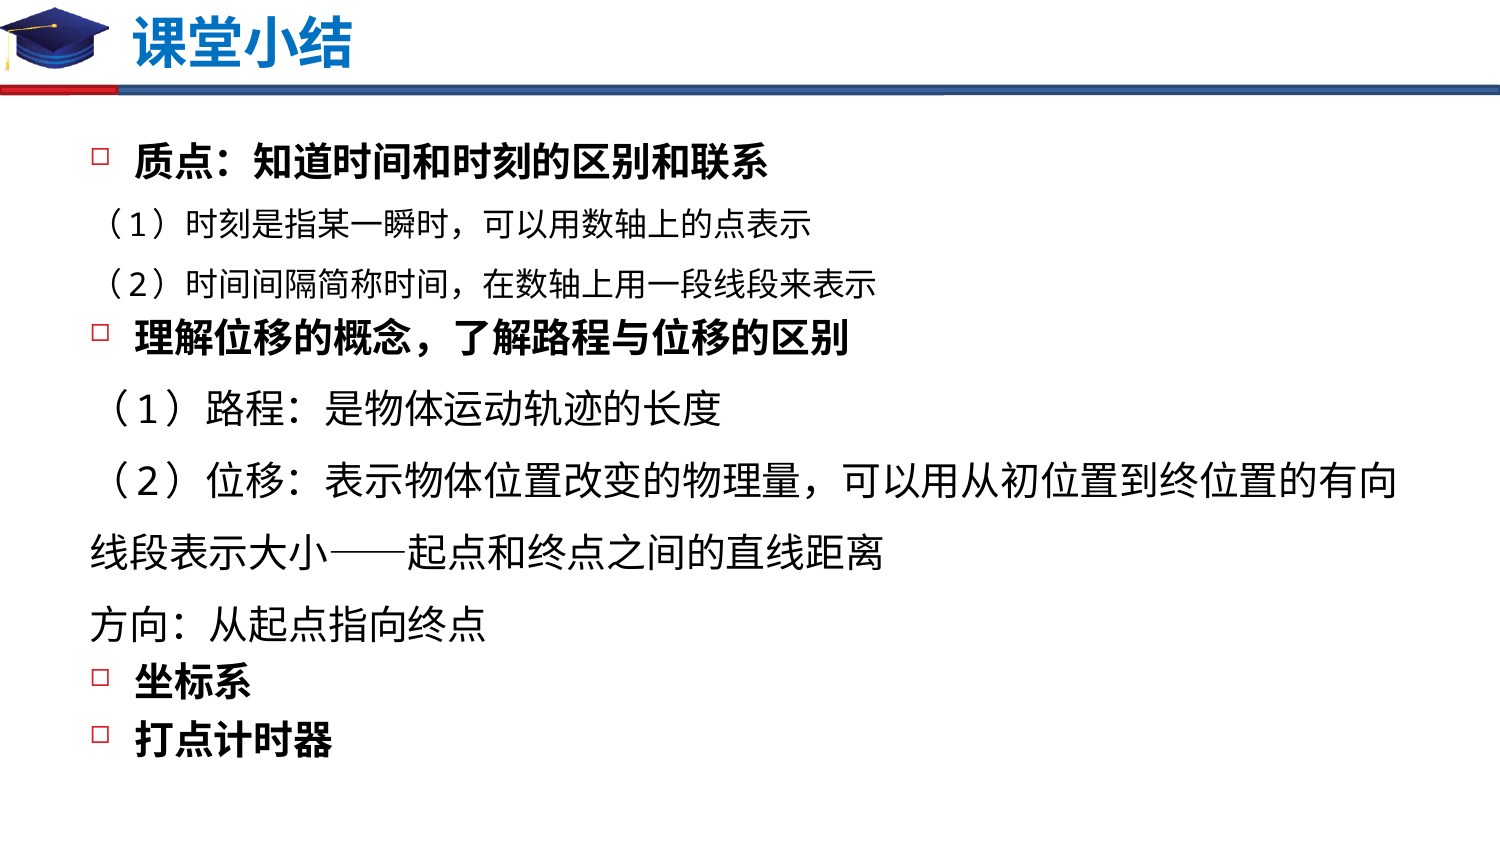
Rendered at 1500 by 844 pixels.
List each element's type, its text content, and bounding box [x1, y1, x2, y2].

title 课堂小结 [117, 0, 1442, 82]
text_box [117, 84, 1500, 96]
picture [0, 7, 109, 71]
text_box [0, 84, 119, 96]
text_box 质点：知道时间和时刻的区别和联系 （1）时刻是指某一瞬时，可以用数轴上的点表示 （2）时间间隔简称时间，在数轴上用一段线段来表示 理解位移的概念，了解路程与位移的区别 （1）路程：是物体运动轨迹的长度 （2）位移：表示物体位置改变的物理量，可以用从初位置到终位置的有向线段表示大小——起点和终点之间的直线距离 方向：从起点指向终点 坐标系 打点计时器 [74, 128, 1425, 774]
